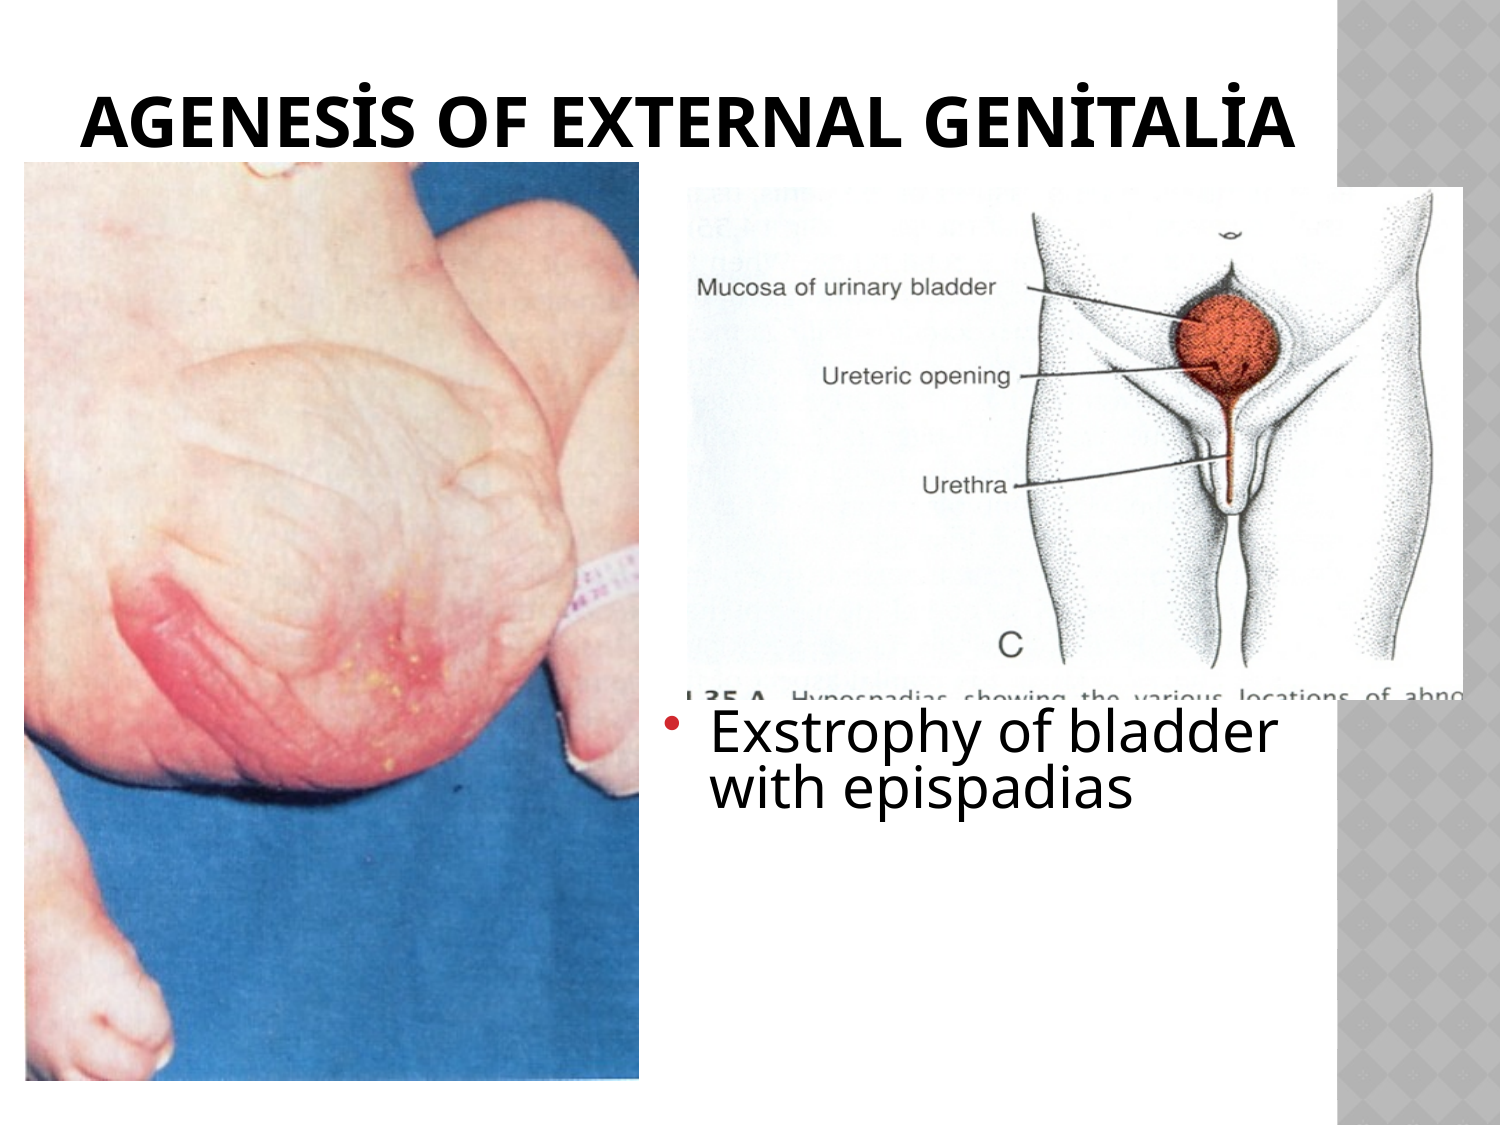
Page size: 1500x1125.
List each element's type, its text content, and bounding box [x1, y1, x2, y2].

title Agenesis of external genitalia [72, 16, 1425, 161]
picture [687, 186, 1463, 701]
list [24, 162, 639, 1081]
text_box Exstrophy of bladder with epispadias [649, 699, 1400, 827]
